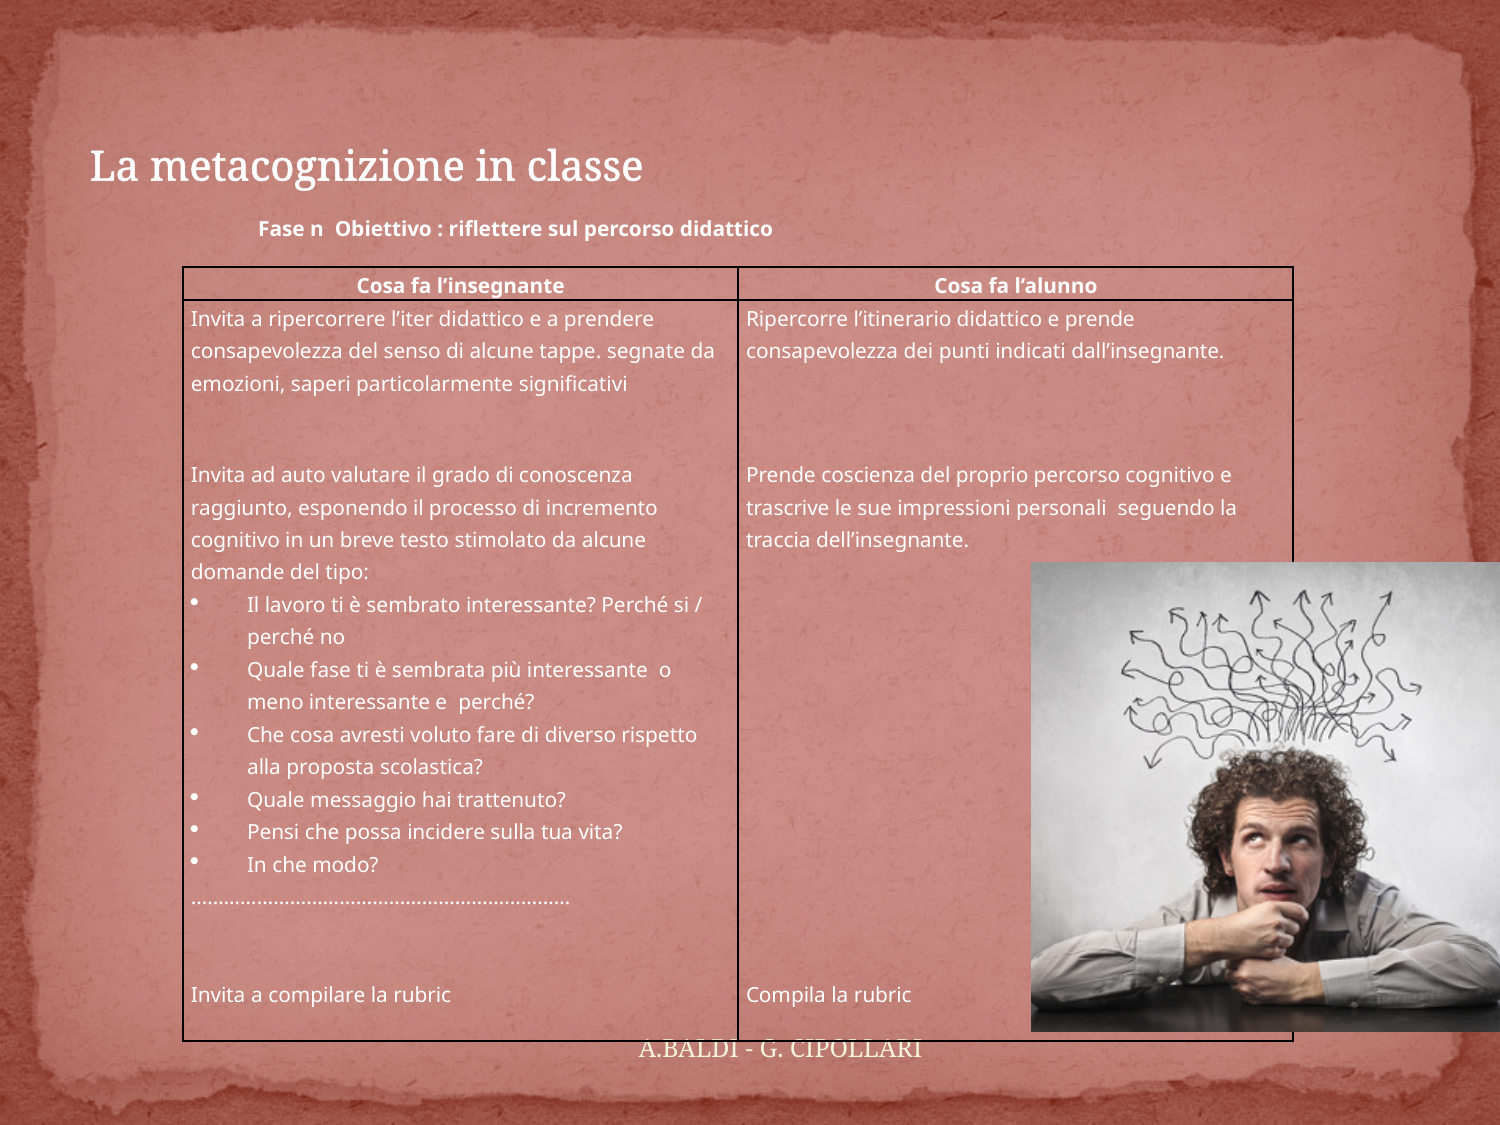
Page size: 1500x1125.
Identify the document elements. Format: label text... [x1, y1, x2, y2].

table_cell Invita a ripercorrere l’iter didattico e a prendere consapevolezza del senso di alcune tappe. segnate da emozioni, saperi particolarmente significativi Invita ad auto valutare il grado di conoscenza raggiunto, esponendo il processo di incremento cognitivo in un breve testo stimolato da alcune domande del tipo: Il lavoro ti è sembrato interessante? Perché si / perché no Quale fase ti è sembrata più interessante o meno interessante e perché? Che cosa avresti voluto fare di diverso rispetto alla proposta scolastica? Quale messaggio hai trattenuto? Pensi che possa incidere sulla tua vita? In che modo? …………………………………………………………… Invita a compilare la rubric [184, 301, 737, 1040]
footer A.BALDI - G. CIPOLLARI [350, 1017, 938, 1081]
text_box Fase n Obiettivo : riflettere sul percorso didattico [243, 208, 789, 249]
table_header Cosa fa l’insegnante [184, 268, 737, 299]
table_header Cosa fa l’alunno [739, 268, 1292, 299]
title La metacognizione in classe [74, 45, 1425, 197]
table_cell Ripercorre l’itinerario didattico e prende consapevolezza dei punti indicati dall’insegnante. Prende coscienza del proprio percorso cognitivo e trascrive le sue impressioni personali seguendo la traccia dell’insegnante. Compila la rubric [739, 301, 1292, 1040]
picture [1031, 562, 1500, 1033]
